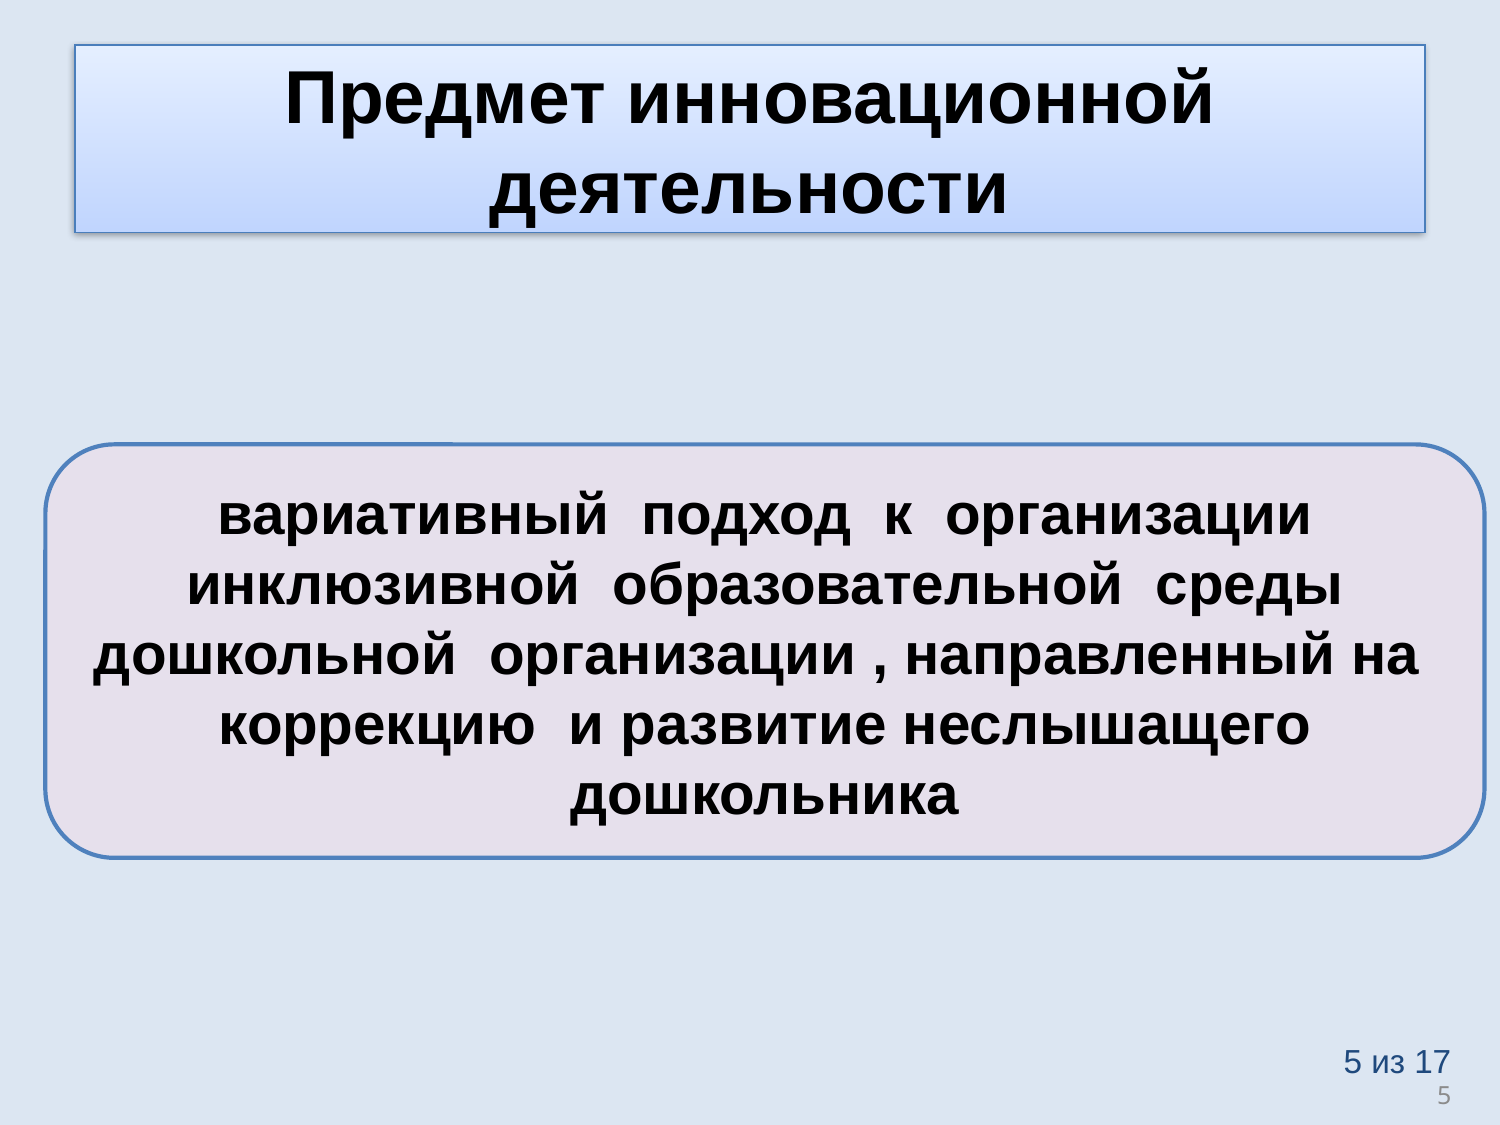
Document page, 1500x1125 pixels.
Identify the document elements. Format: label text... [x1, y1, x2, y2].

title Предмет инновационной деятельности [74, 44, 1426, 233]
text_box вариативный подход к организации инклюзивной образовательной среды дошкольной организации , направленный на коррекцию и развитие неслышащего дошкольника [43, 442, 1487, 860]
slide_number 5 из 17 5 [1116, 1046, 1467, 1107]
